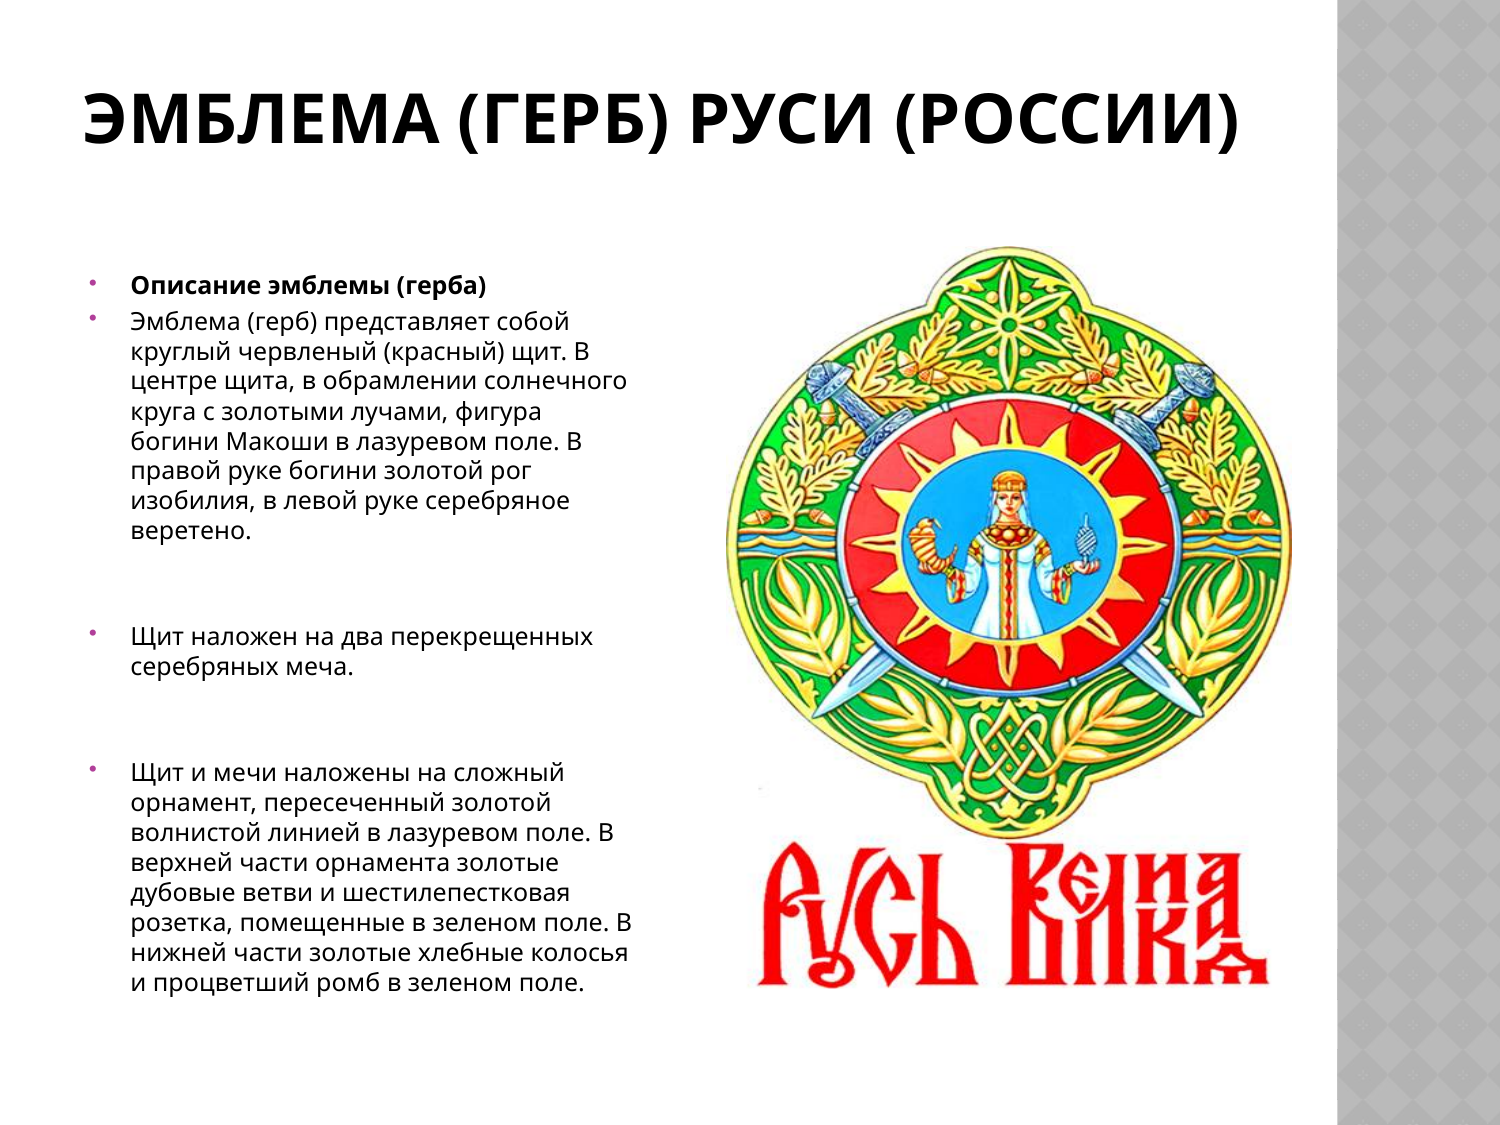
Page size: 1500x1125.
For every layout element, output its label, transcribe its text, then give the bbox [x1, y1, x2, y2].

list Описание эмблемы (герба) Эмблема (герб) представляет собой круглый червленый (красный) щит. В центре щита, в обрамлении солнечного круга с золотыми лучами, фигура богини Макоши в лазуревом поле. В правой руке богини золотой рог изобилия, в левой руке серебряное веретено. Щит наложен на два перекрещенных серебряных меча. Щит и мечи наложены на сложный орнамент, пересеченный золотой волнистой линией в лазуревом поле. В верхней части орнамента золотые дубовые ветви и шестилепестковая розетка, помещенные в зеленом поле. В нижней части золотые хлебные колосья и процветший ромб в зеленом поле. [75, 262, 653, 1005]
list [726, 245, 1292, 989]
title ЭМБЛЕМА (ГЕРБ) РУСИ (РОССИИ) [75, 52, 1263, 240]
